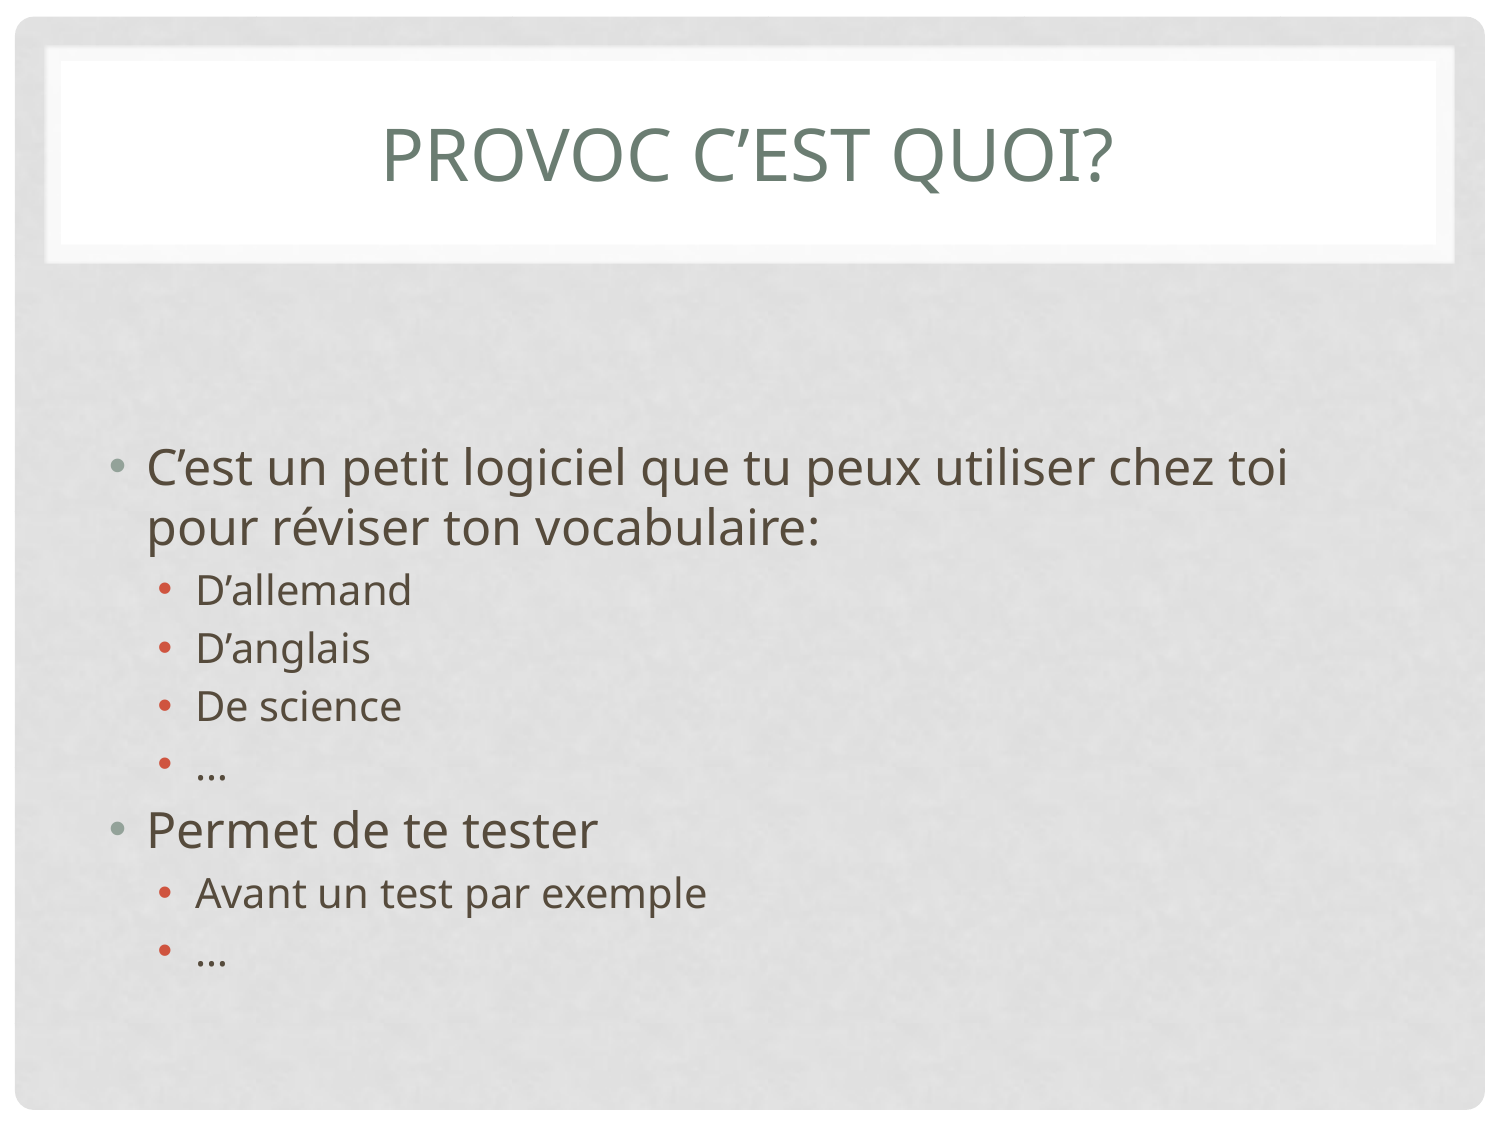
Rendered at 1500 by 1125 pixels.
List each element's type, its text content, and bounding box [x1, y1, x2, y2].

title Provoc c’est quoi? [69, 66, 1425, 238]
list C’est un petit logiciel que tu peux utiliser chez toi pour réviser ton vocabulaire: D’allemand D’anglais De science … Permet de te tester Avant un test par exemple … [75, 287, 1425, 1005]
